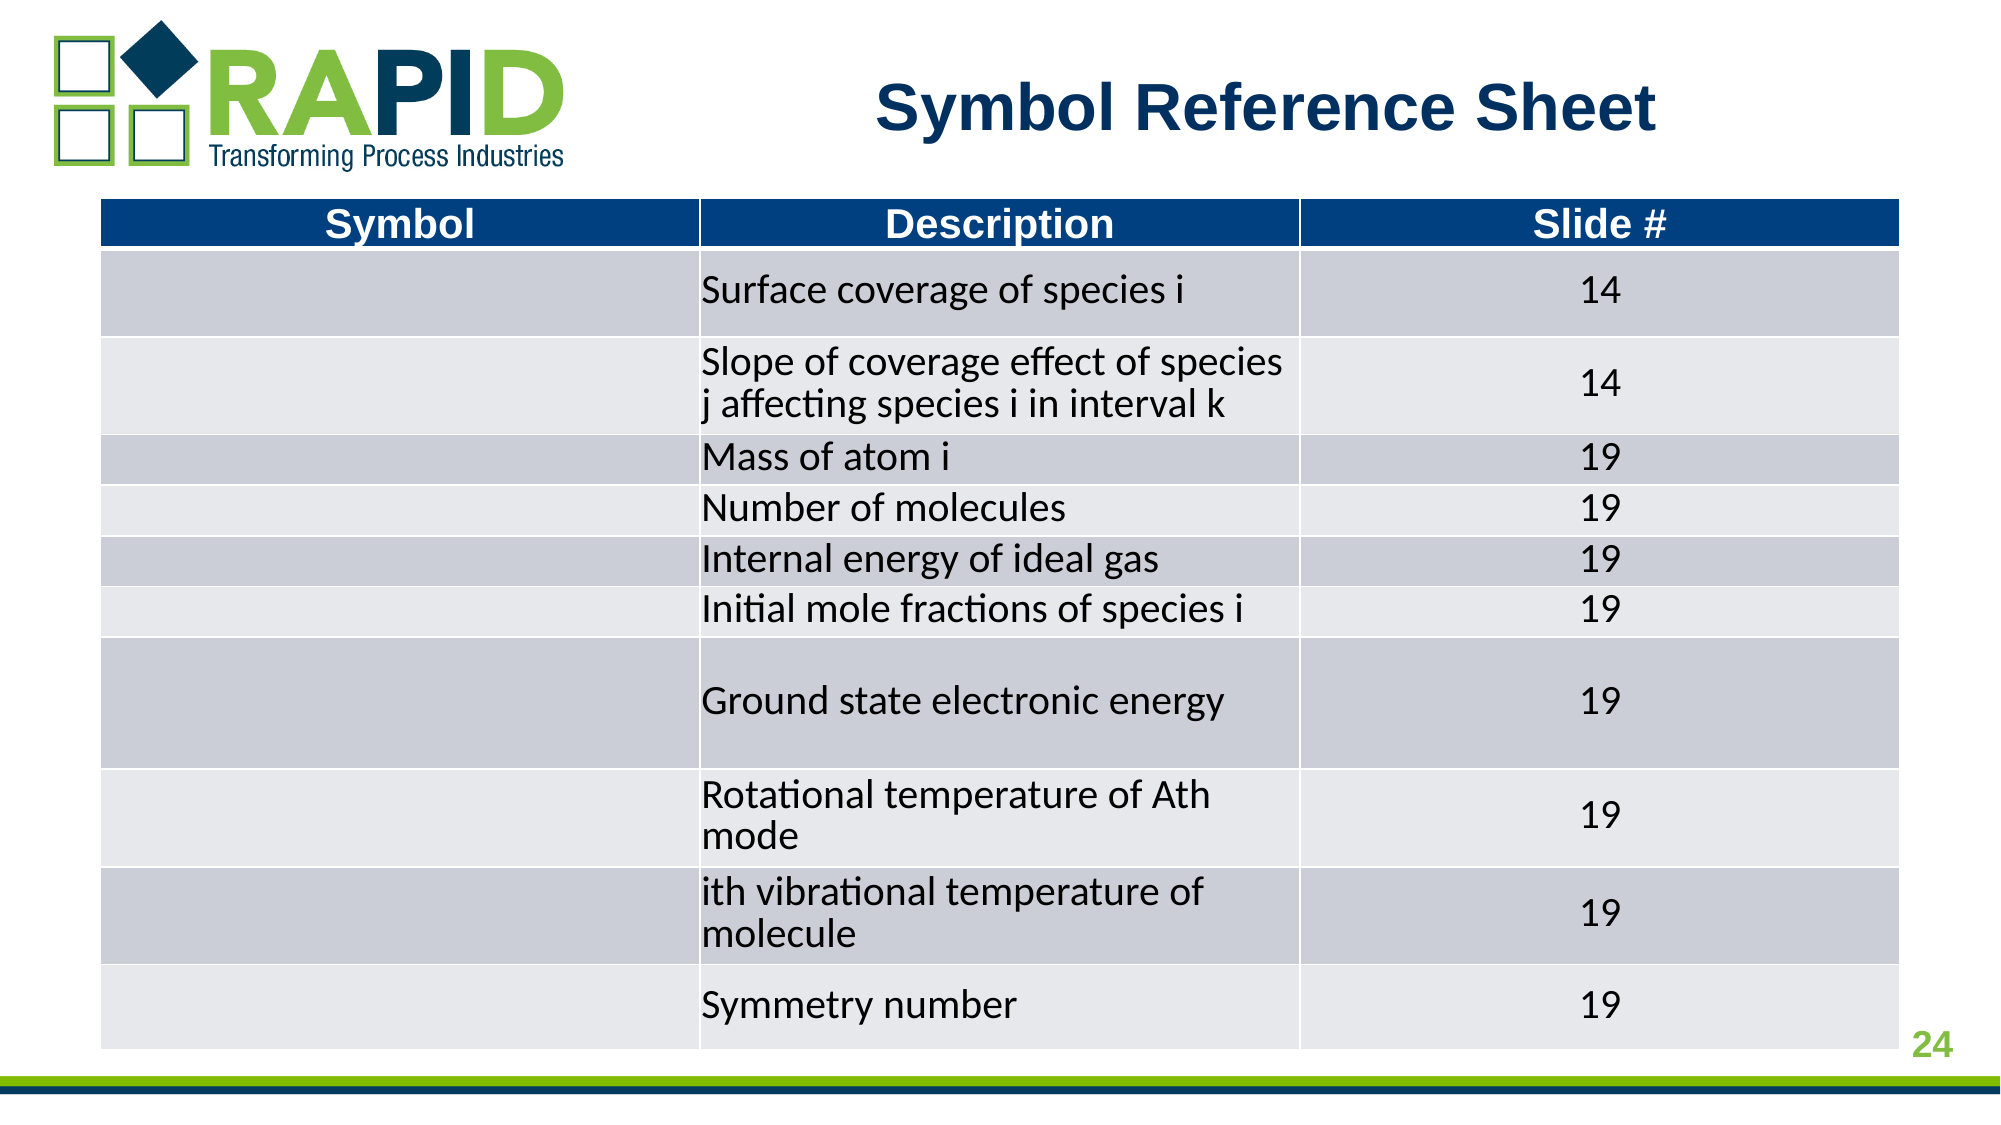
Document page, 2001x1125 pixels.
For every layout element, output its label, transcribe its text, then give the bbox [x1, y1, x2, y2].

title Symbol Reference Sheet [632, 10, 1900, 197]
picture [0, 0, 2001, 1125]
